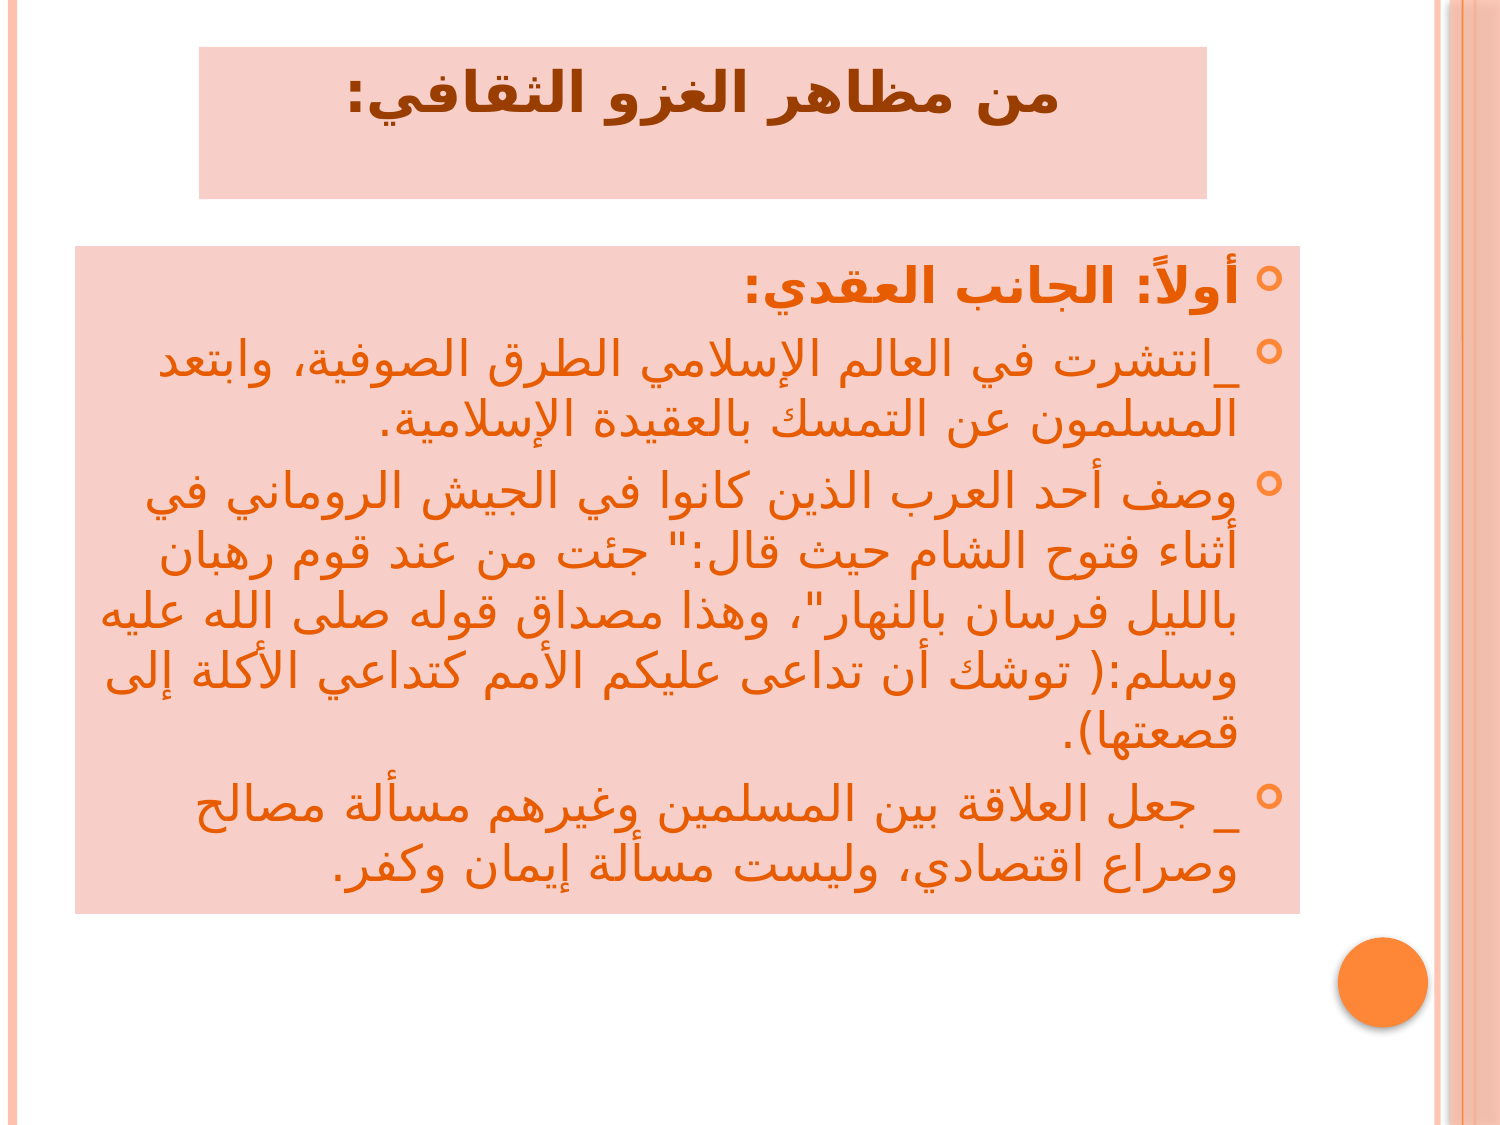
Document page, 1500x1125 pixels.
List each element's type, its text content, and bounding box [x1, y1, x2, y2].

list أولاً: الجانب العقدي: _انتشرت في العالم الإسلامي الطرق الصوفية، وابتعد المسلمون عن التمسك بالعقيدة الإسلامية. وصف أحد العرب الذين كانوا في الجيش الروماني في أثناء فتوح الشام حيث قال:" جئت من عند قوم رهبان بالليل فرسان بالنهار"، وهذا مصداق قوله صلى الله عليه وسلم:( توشك أن تداعى عليكم الأمم كتداعي الأكلة إلى قصعتها). _ جعل العلاقة بين المسلمين وغيرهم مسألة مصالح وصراع اقتصادي، وليست مسألة إيمان وكفر. [75, 246, 1300, 914]
title من مظاهر الغزو الثقافي: [199, 46, 1207, 200]
